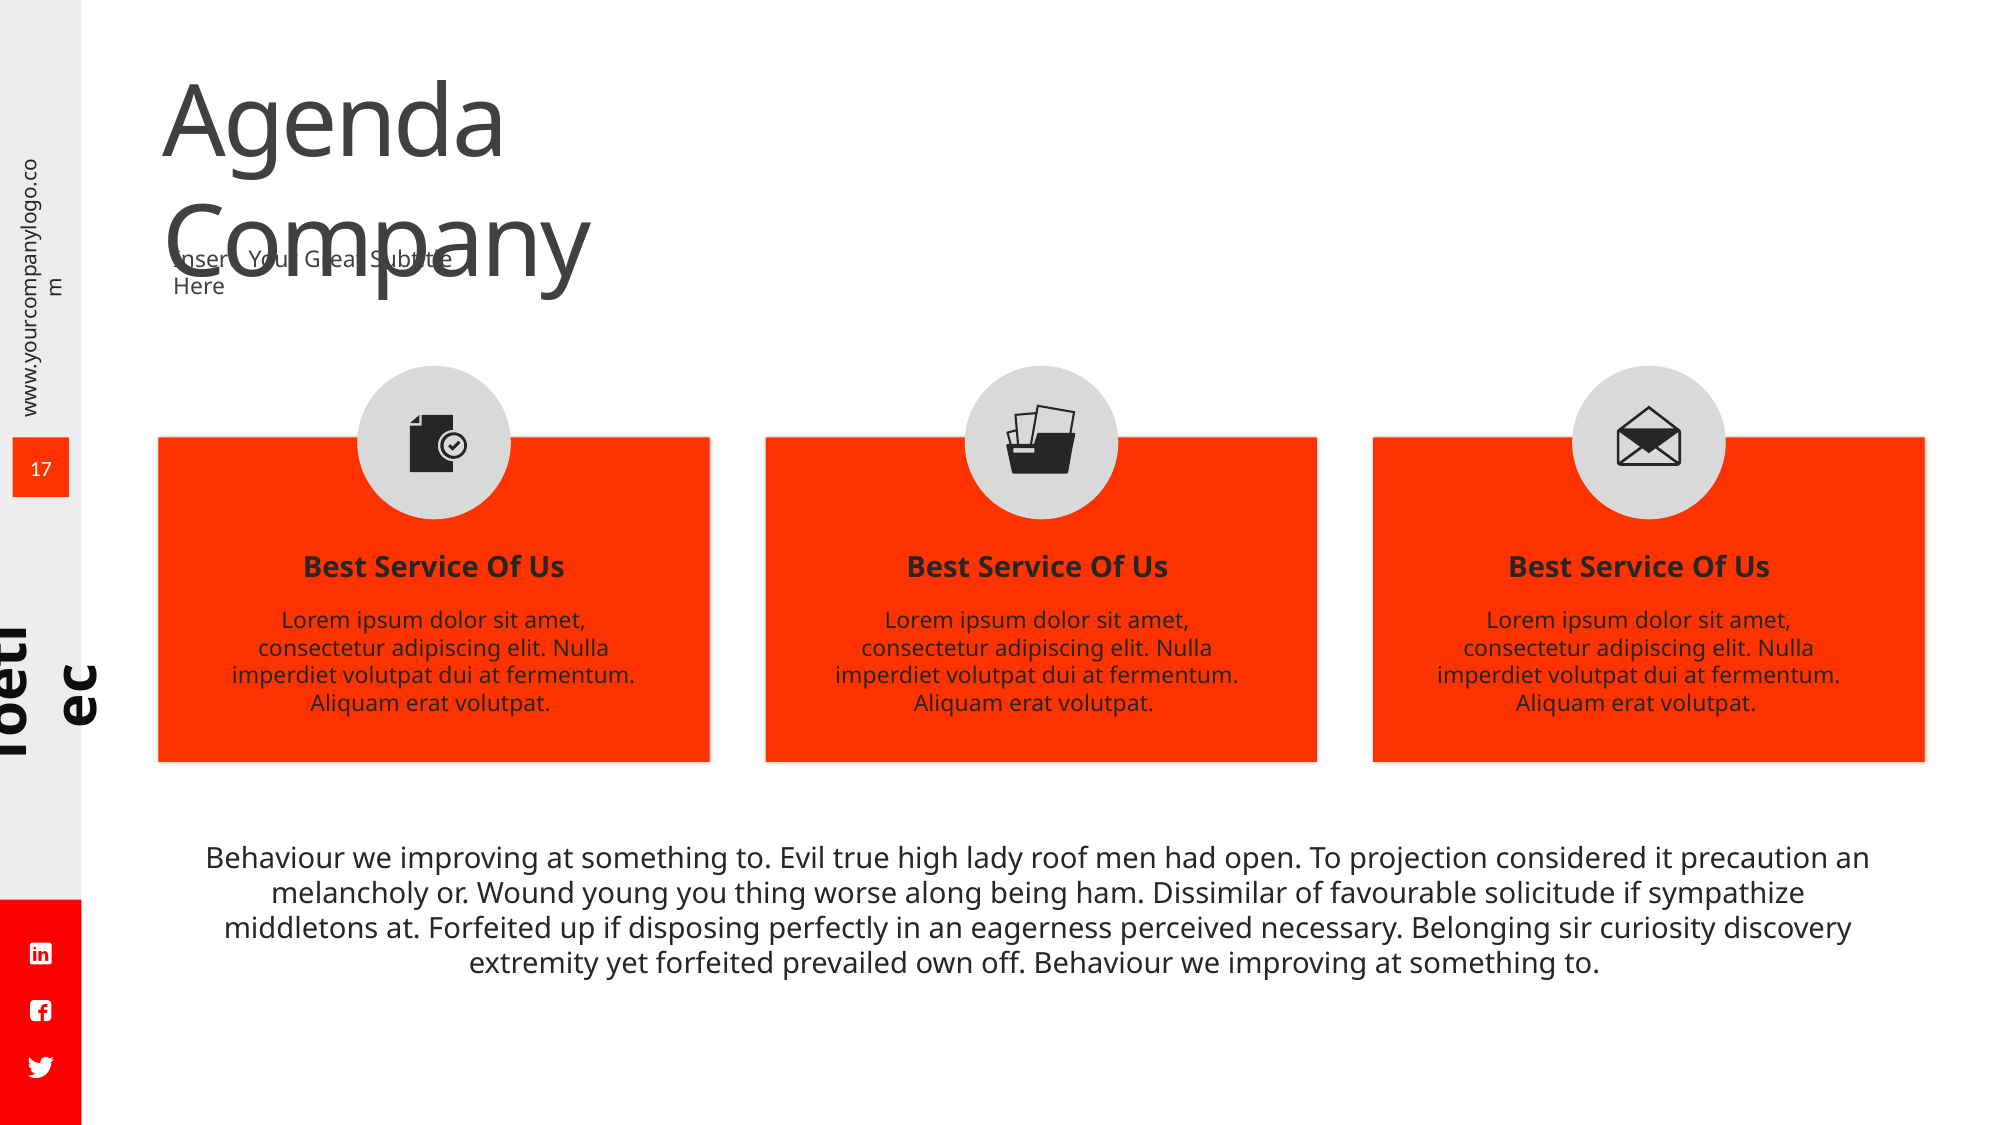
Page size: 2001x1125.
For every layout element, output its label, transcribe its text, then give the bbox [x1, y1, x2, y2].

text_box [963, 364, 1120, 521]
text_box [356, 364, 512, 521]
text_box Best Service Of Us [243, 528, 625, 598]
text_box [409, 414, 467, 473]
text_box Lorem ipsum dolor sit amet, consectetur adipiscing elit. Nulla imperdiet volutpat dui at fermentum. Aliquam erat volutpat. [812, 598, 1263, 724]
text_box [1372, 436, 1926, 763]
text_box [157, 436, 711, 763]
text_box [1571, 364, 1727, 521]
slide_number 17 [12, 437, 69, 498]
text_box Insert Your Great Subtitle Here [158, 237, 512, 307]
text_box Behaviour we improving at something to. Evil true high lady roof men had open. To projection considered it precaution an melancholy or. Wound young you thing worse along being ham. Dissimilar of favourable solicitude if sympathize middletons at. Forfeited up if disposing perfectly in an eagerness perceived necessary. Belonging sir curiosity discovery extremity yet forfeited prevailed own off. Behaviour we improving at something to. [185, 831, 1892, 987]
text_box [1616, 405, 1682, 466]
text_box [765, 436, 1318, 763]
text_box Best Service Of Us [1448, 528, 1830, 598]
text_box Lorem ipsum dolor sit amet, consectetur adipiscing elit. Nulla imperdiet volutpat dui at fermentum. Aliquam erat volutpat. [208, 598, 660, 724]
text_box Lorem ipsum dolor sit amet, consectetur adipiscing elit. Nulla imperdiet volutpat dui at fermentum. Aliquam erat volutpat. [1414, 598, 1865, 724]
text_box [1006, 404, 1076, 474]
text_box Best Service Of Us [846, 528, 1228, 598]
text_box Agenda Company [147, 116, 677, 236]
